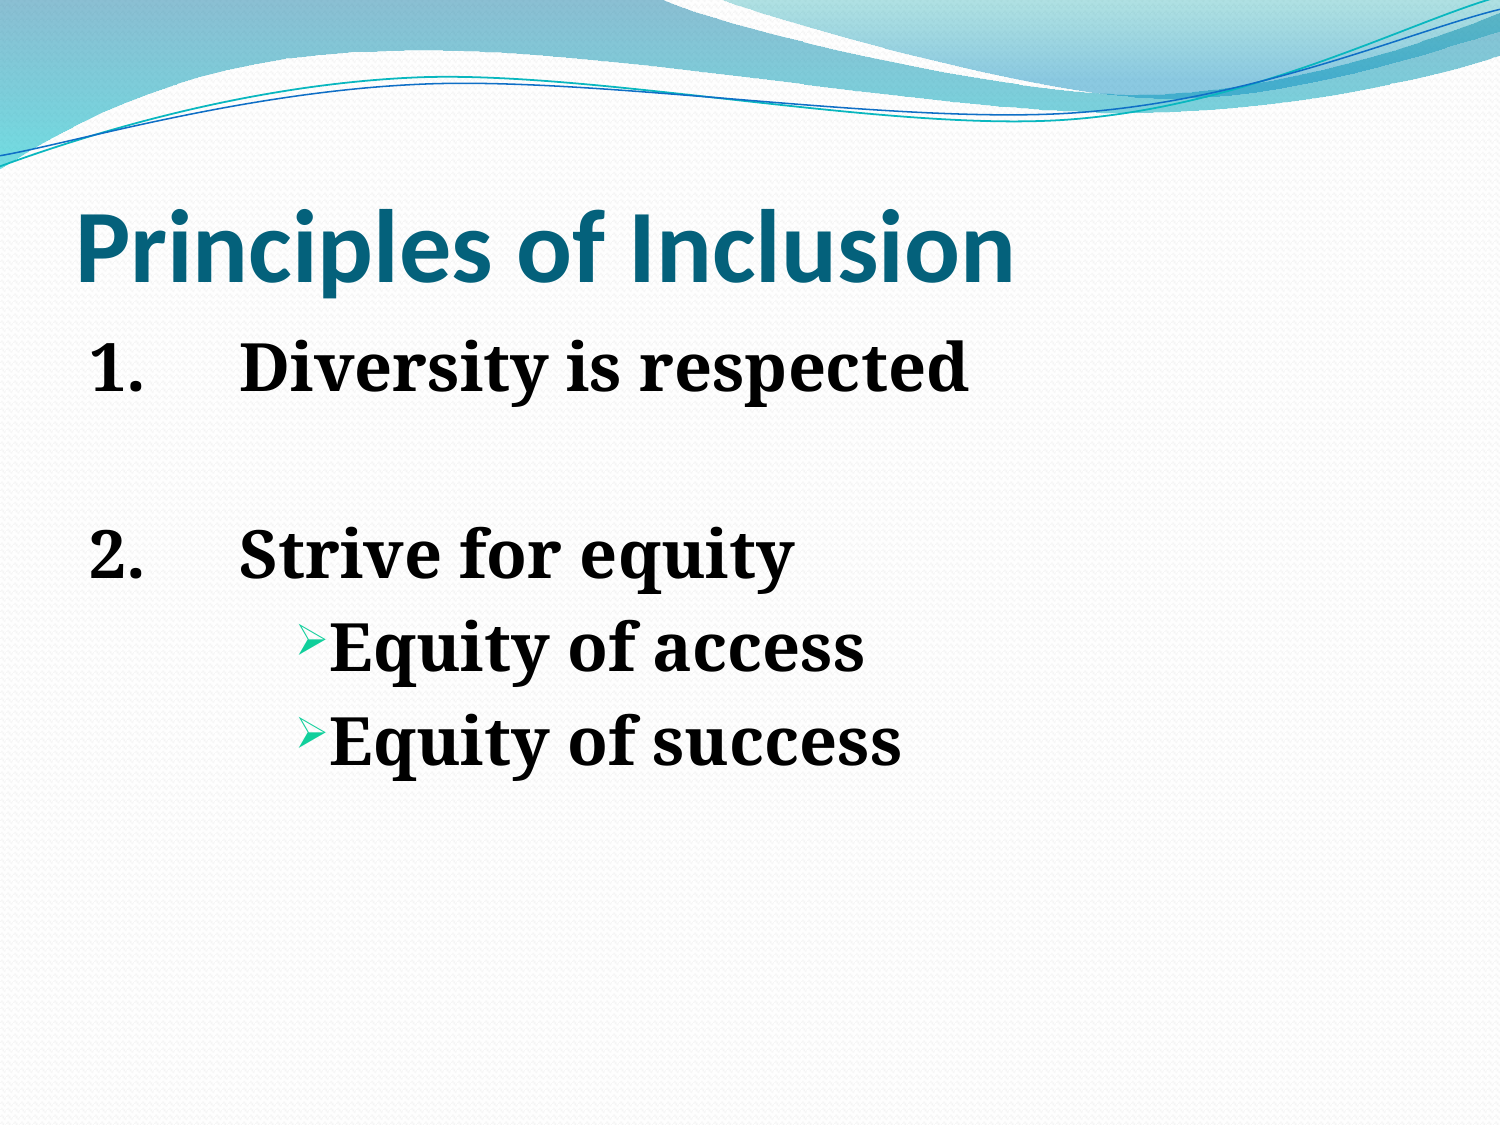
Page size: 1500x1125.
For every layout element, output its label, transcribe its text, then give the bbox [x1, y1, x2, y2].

list 1. Diversity is respected 2. Strive for equity Equity of access Equity of success [75, 317, 1425, 1038]
title Principles of Inclusion [75, 115, 1425, 303]
